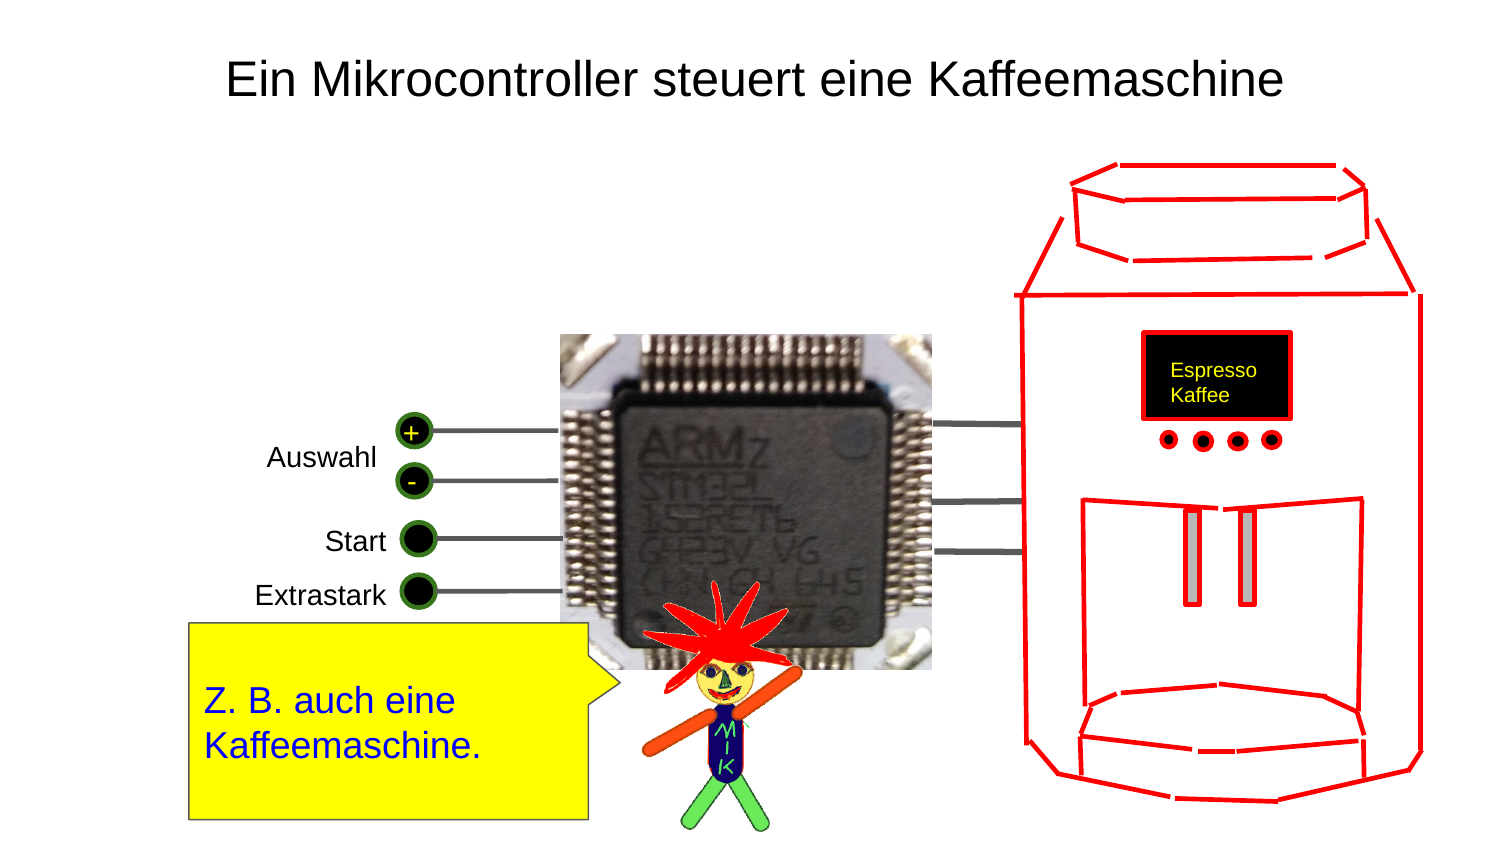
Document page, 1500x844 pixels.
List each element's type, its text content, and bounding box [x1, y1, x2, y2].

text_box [1343, 168, 1365, 187]
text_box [1076, 243, 1129, 262]
text_box - [392, 447, 446, 503]
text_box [1082, 517, 1086, 705]
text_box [1376, 218, 1415, 293]
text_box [1222, 498, 1364, 510]
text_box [1071, 188, 1126, 202]
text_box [1218, 683, 1327, 697]
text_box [1029, 740, 1058, 774]
text_box [402, 522, 436, 556]
text_box [1185, 518, 1200, 605]
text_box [1069, 163, 1118, 185]
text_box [1324, 241, 1366, 259]
text_box [1194, 432, 1212, 451]
text_box Start [254, 507, 402, 558]
text_box Extrastark [225, 561, 402, 612]
text_box + [387, 398, 442, 447]
text_box [402, 574, 436, 608]
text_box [1021, 216, 1063, 299]
text_box [1161, 432, 1176, 448]
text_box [1277, 770, 1408, 801]
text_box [1174, 798, 1272, 802]
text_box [1337, 187, 1366, 201]
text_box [1323, 696, 1359, 713]
text_box Z. B. auch eine Kaffeemaschine. [188, 622, 620, 820]
text_box Auswahl [244, 423, 393, 474]
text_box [1074, 210, 1079, 243]
title Ein Mikrocontroller steuert eine Kaffeemaschine [56, 50, 1454, 122]
text_box [1263, 432, 1281, 448]
text_box [1143, 332, 1291, 419]
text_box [1407, 749, 1423, 773]
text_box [1080, 707, 1092, 735]
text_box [1236, 740, 1358, 752]
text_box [1088, 693, 1117, 706]
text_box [1079, 735, 1193, 750]
text_box [1240, 519, 1255, 605]
text_box Espresso Kaffee [1155, 341, 1278, 409]
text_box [1132, 257, 1313, 262]
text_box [1055, 773, 1171, 798]
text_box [1082, 499, 1219, 509]
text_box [1358, 499, 1363, 701]
text_box [1229, 433, 1247, 450]
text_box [1120, 684, 1216, 694]
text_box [1356, 711, 1365, 736]
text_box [1021, 307, 1027, 746]
picture [559, 334, 932, 838]
